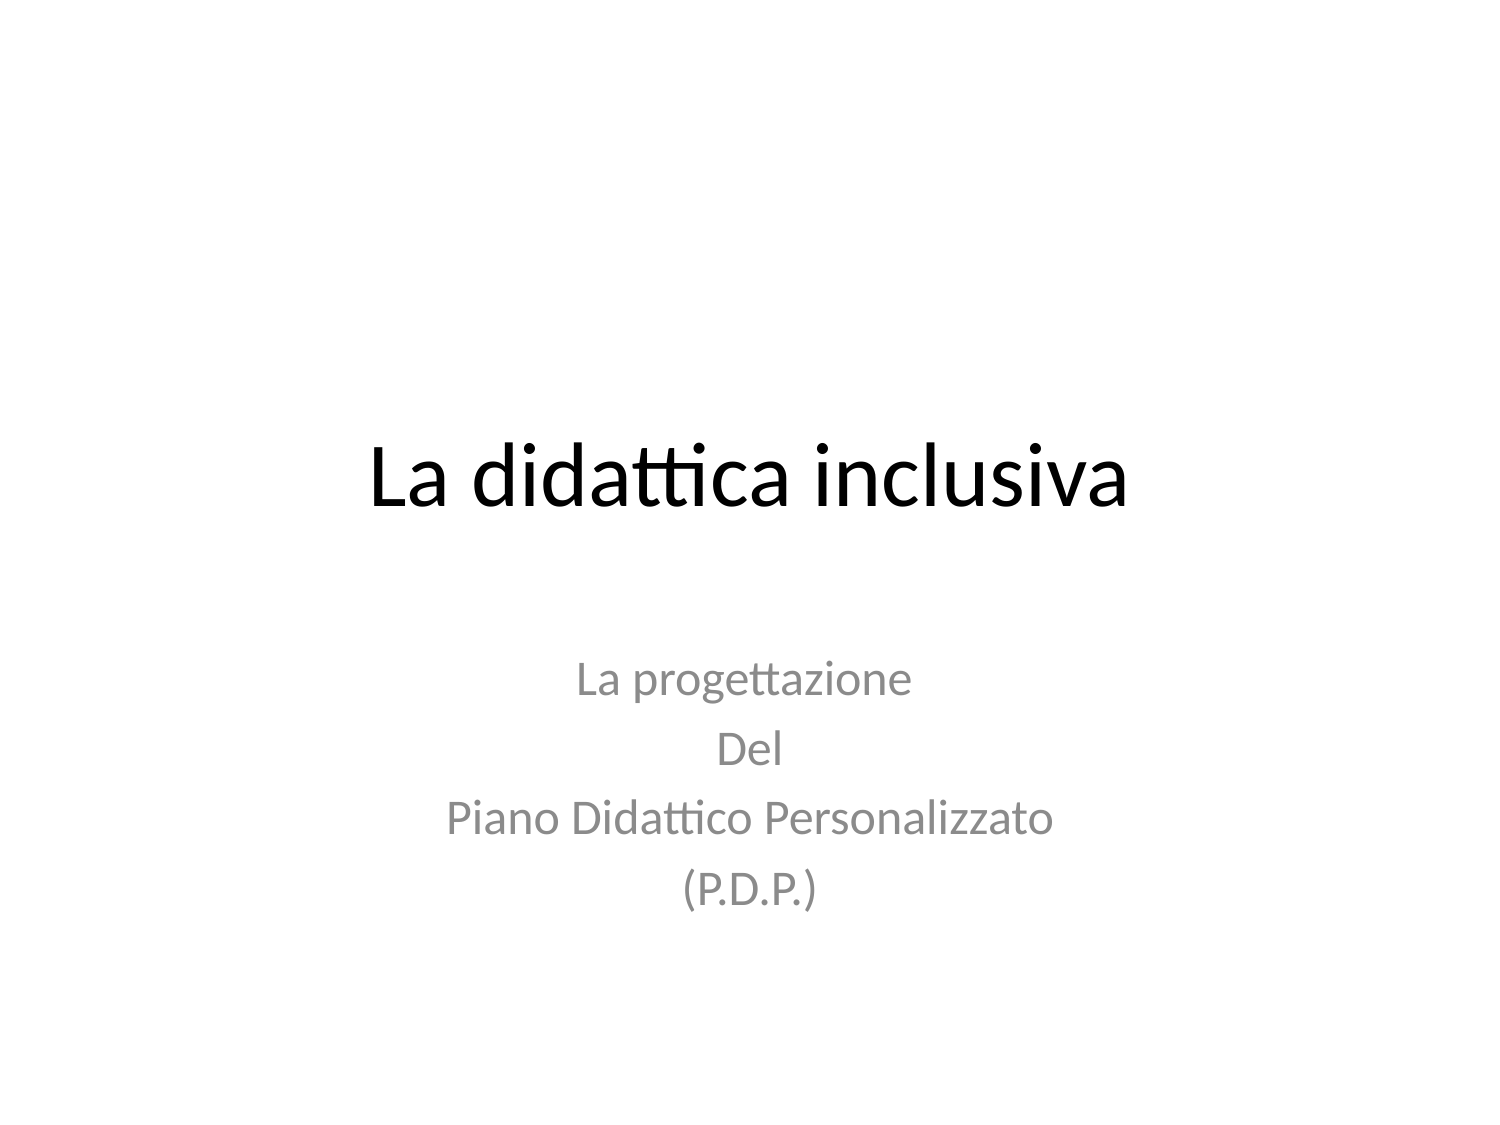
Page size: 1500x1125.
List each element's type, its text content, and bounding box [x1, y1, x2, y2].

title La didattica inclusiva [112, 349, 1388, 591]
subtitle La progettazione Del Piano Didattico Personalizzato (P.D.P.) [225, 637, 1275, 925]
